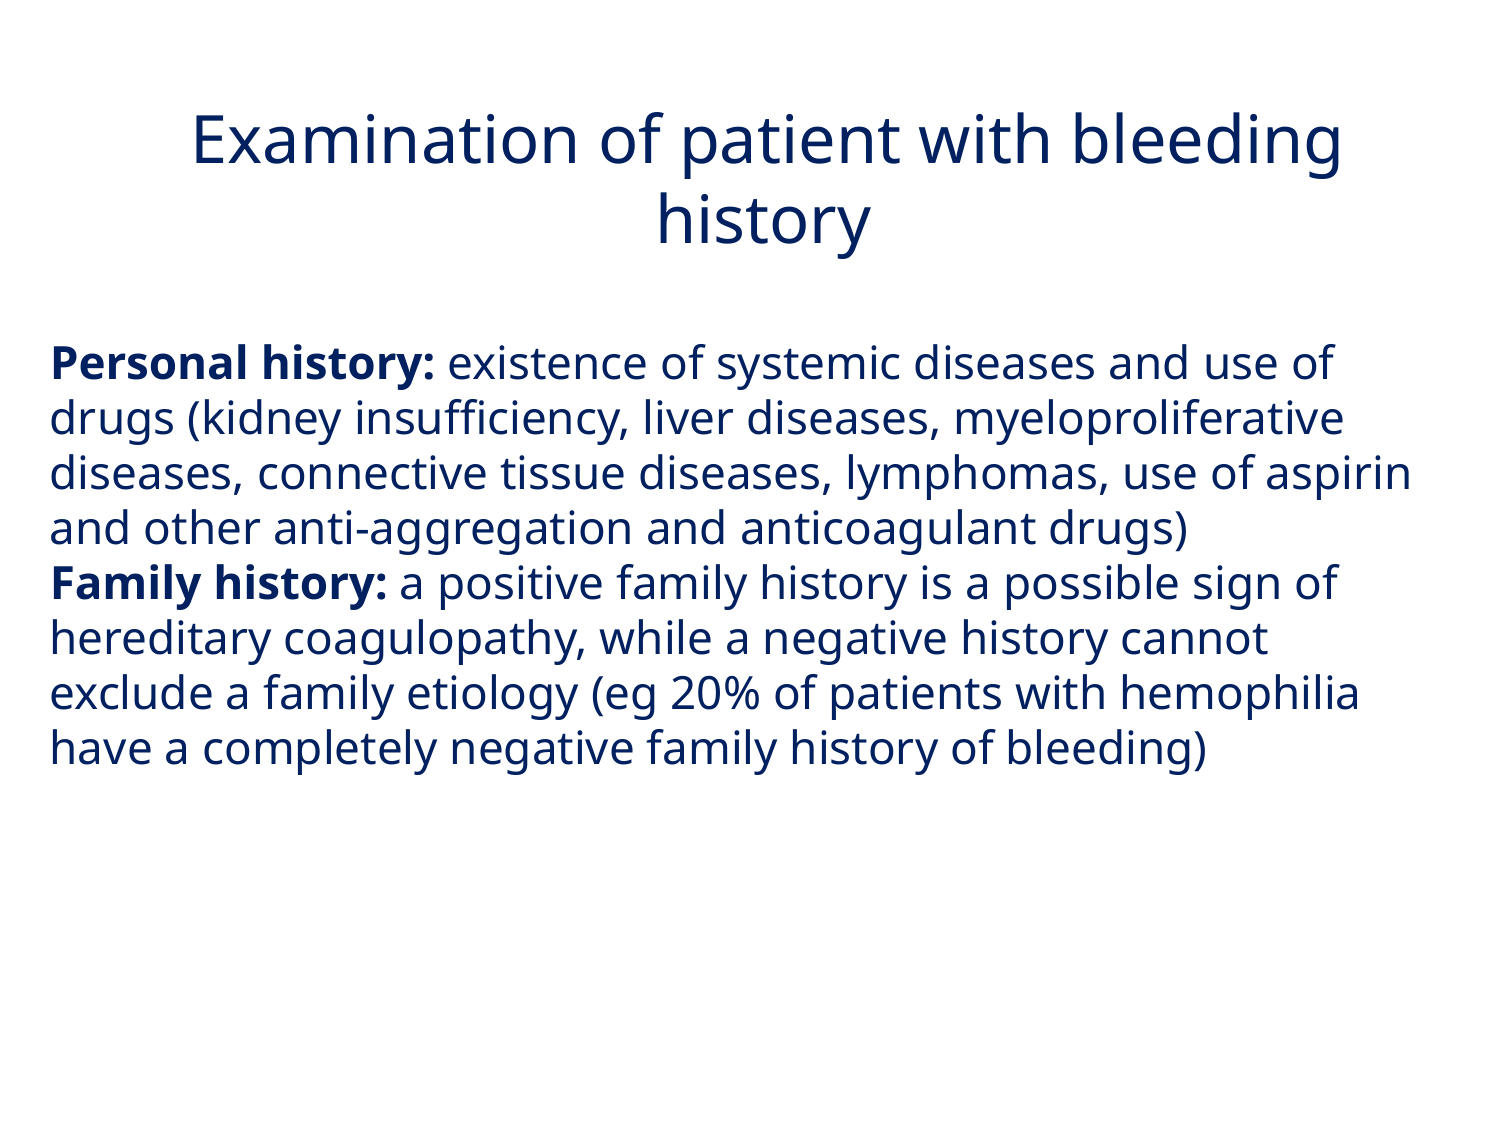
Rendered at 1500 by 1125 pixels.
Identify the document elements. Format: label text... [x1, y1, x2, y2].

text_box Personal history: existence of systemic diseases and use of drugs (kidney insufficiency, liver diseases, myeloproliferative diseases, connective tissue diseases, lymphomas, use of aspirin and other anti-aggregation and anticoagulant drugs) Family history: a positive family history is a possible sign of hereditary coagulopathy, while a negative history cannot exclude a family etiology (eg 20% of patients with hemophilia have a completely negative family history of bleeding) [35, 326, 1459, 781]
text_box Examination of patient with bleeding history [83, 89, 1454, 265]
